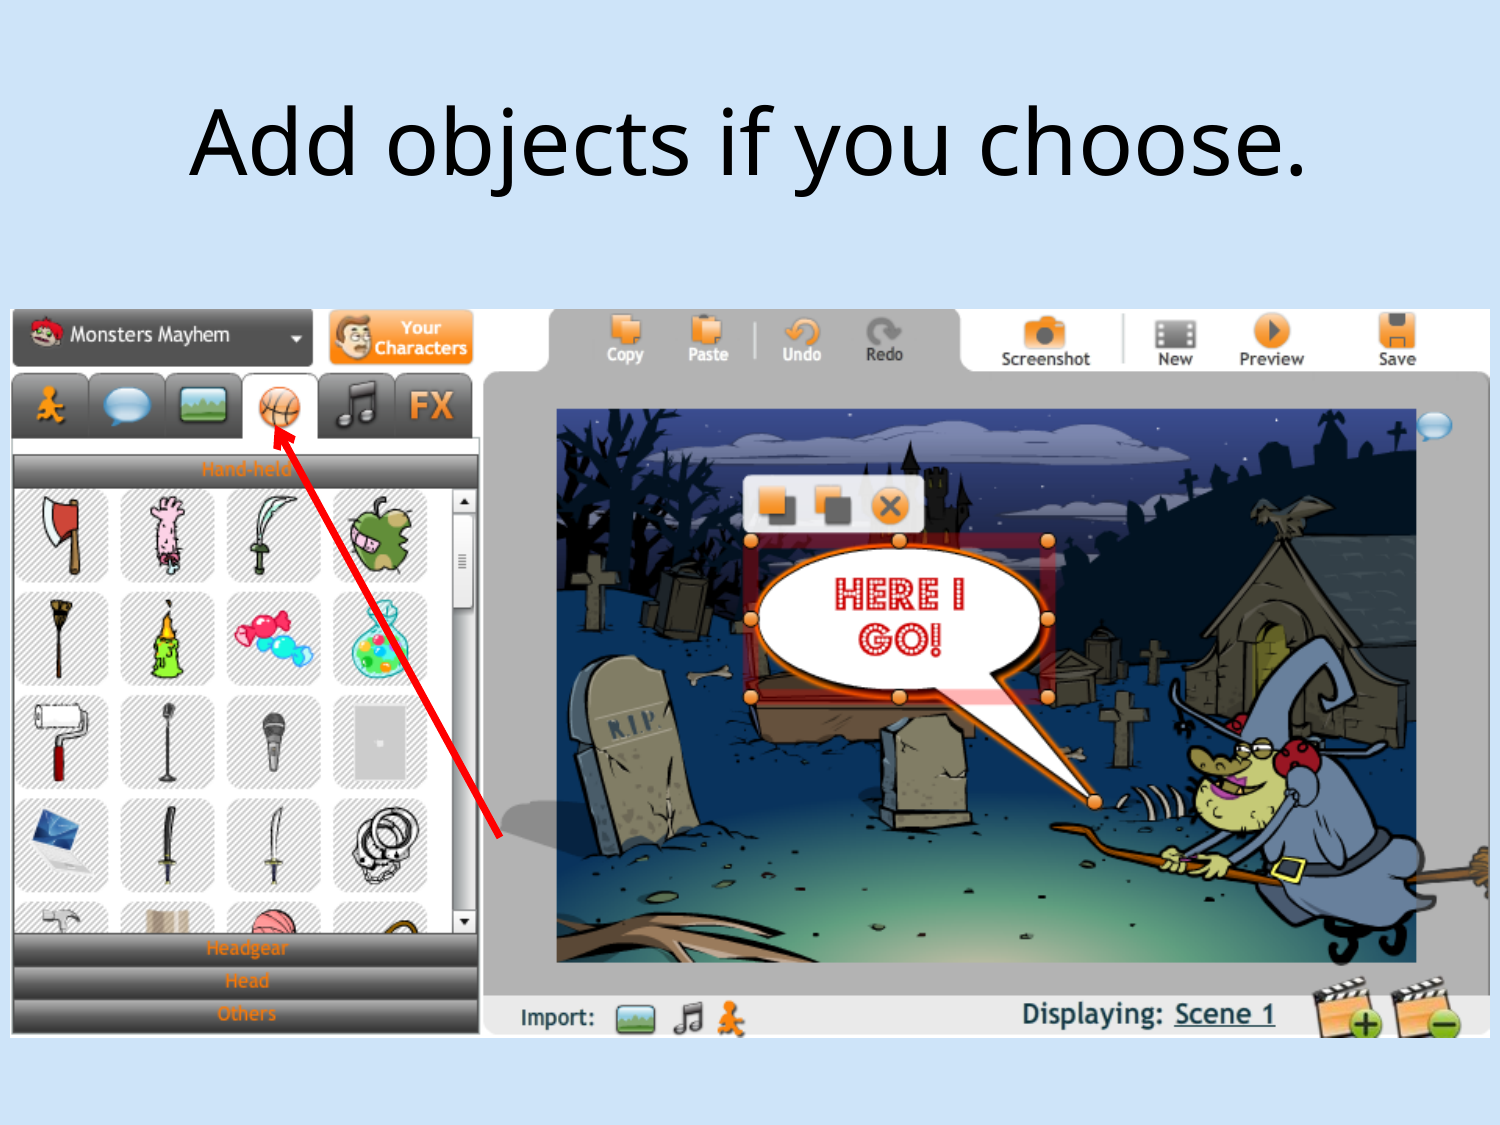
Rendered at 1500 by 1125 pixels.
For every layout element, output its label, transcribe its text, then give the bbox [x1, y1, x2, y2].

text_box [180, 518, 594, 744]
picture [9, 309, 1490, 1038]
title Add objects if you choose. [75, 45, 1425, 233]
